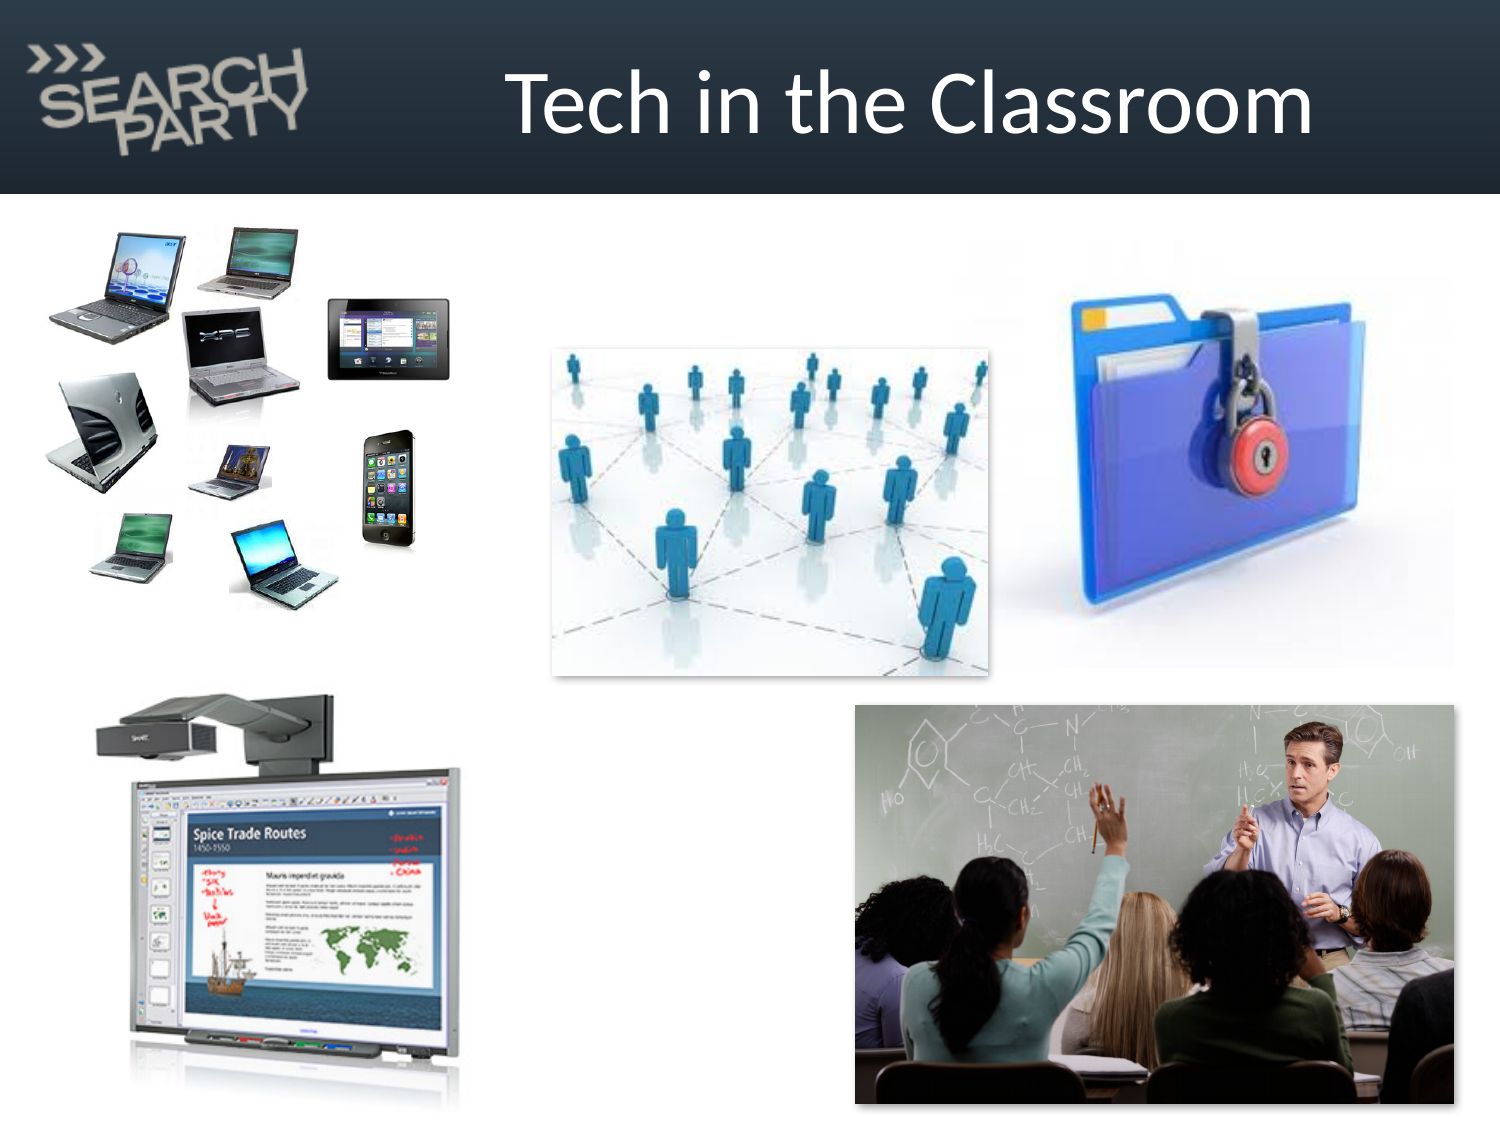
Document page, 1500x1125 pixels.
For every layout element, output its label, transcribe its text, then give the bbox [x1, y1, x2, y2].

picture [552, 225, 1454, 676]
picture [0, 0, 1500, 194]
picture [81, 686, 470, 1125]
picture [7, 201, 470, 664]
title Tech in the Classroom [321, 3, 1500, 191]
picture [854, 704, 1454, 1104]
